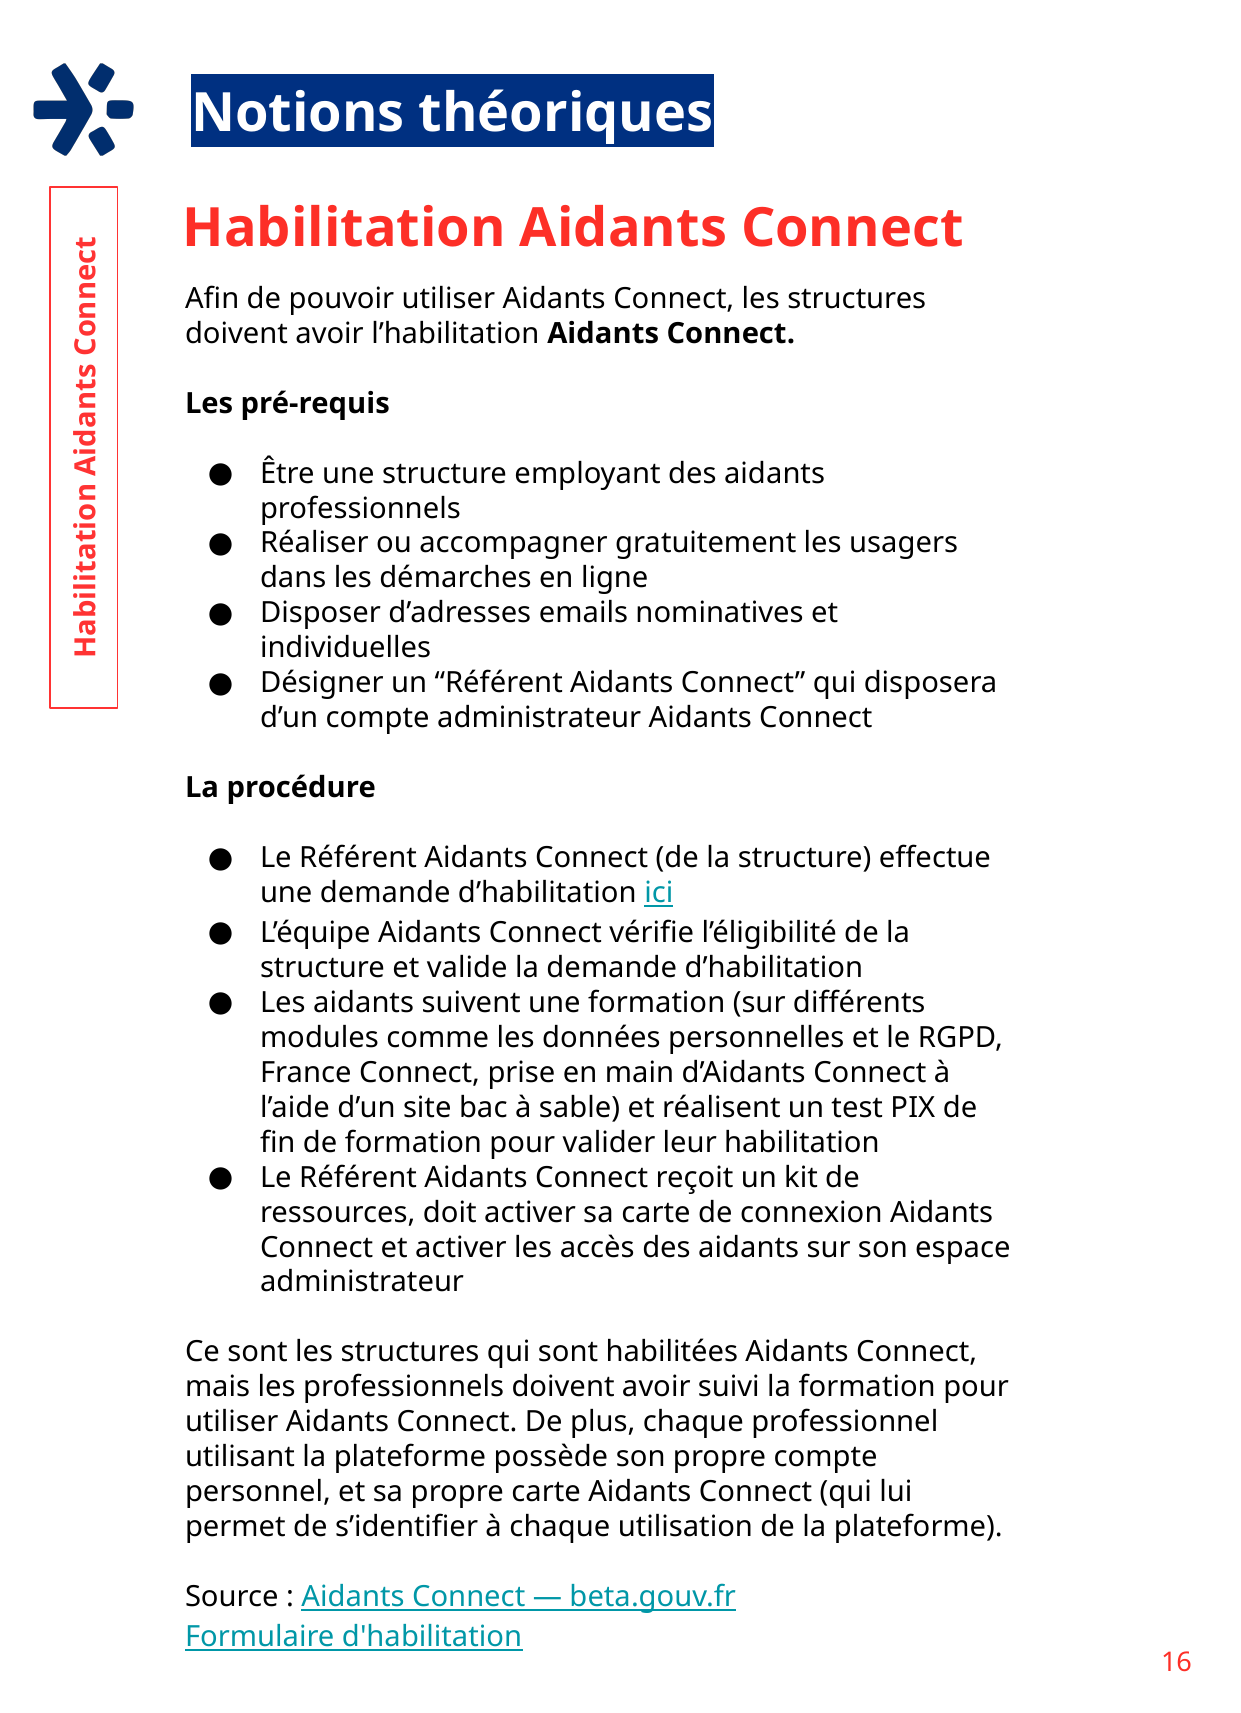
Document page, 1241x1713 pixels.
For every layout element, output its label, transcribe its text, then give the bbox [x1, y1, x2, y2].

text_box Notions théoriques [185, 71, 1241, 148]
picture [32, 61, 135, 157]
text_box Afin de pouvoir utiliser Aidants Connect, les structures doivent avoir l’habilitation Aidants Connect. Les pré-requis Être une structure employant des aidants professionnels Réaliser ou accompagner gratuitement les usagers dans les démarches en ligne Disposer d’adresses emails nominatives et individuelles Désigner un “Référent Aidants Connect” qui disposera d’un compte administrateur Aidants Connect La procédure Le Référent Aidants Connect (de la structure) effectue une demande d’habilitation ici L’équipe Aidants Connect vérifie l’éligibilité de la structure et valide la demande d’habilitation Les aidants suivent une formation (sur différents modules comme les données personnelles et le RGPD, France Connect, prise en main d’Aidants Connect à l’aide d’un site bac à sable) et réalisent un test PIX de fin de formation pour valider leur habilitation Le Référent Aidants Connect reçoit un kit de ressources, doit activer sa carte de connexion Aidants Connect et activer les accès des aidants sur son espace administrateur Ce sont les structures qui sont habilitées Aidants Connect, mais les professionnels doivent avoir suivi la formation pour utiliser Aidants Connect. De plus, chaque professionnel utilisant la plateforme possède son propre compte personnel, et sa propre carte Aidants Connect (qui lui permet de s’identifier à chaque utilisation de la plateforme). Source : Aidants Connect — beta.gouv.fr Formulaire d'habilitation [169, 264, 1028, 1672]
text_box Habilitation Aidants Connect [49, 187, 118, 709]
slide_number ‹#› [1136, 1621, 1211, 1705]
text_box Habilitation Aidants Connect [177, 187, 1157, 264]
